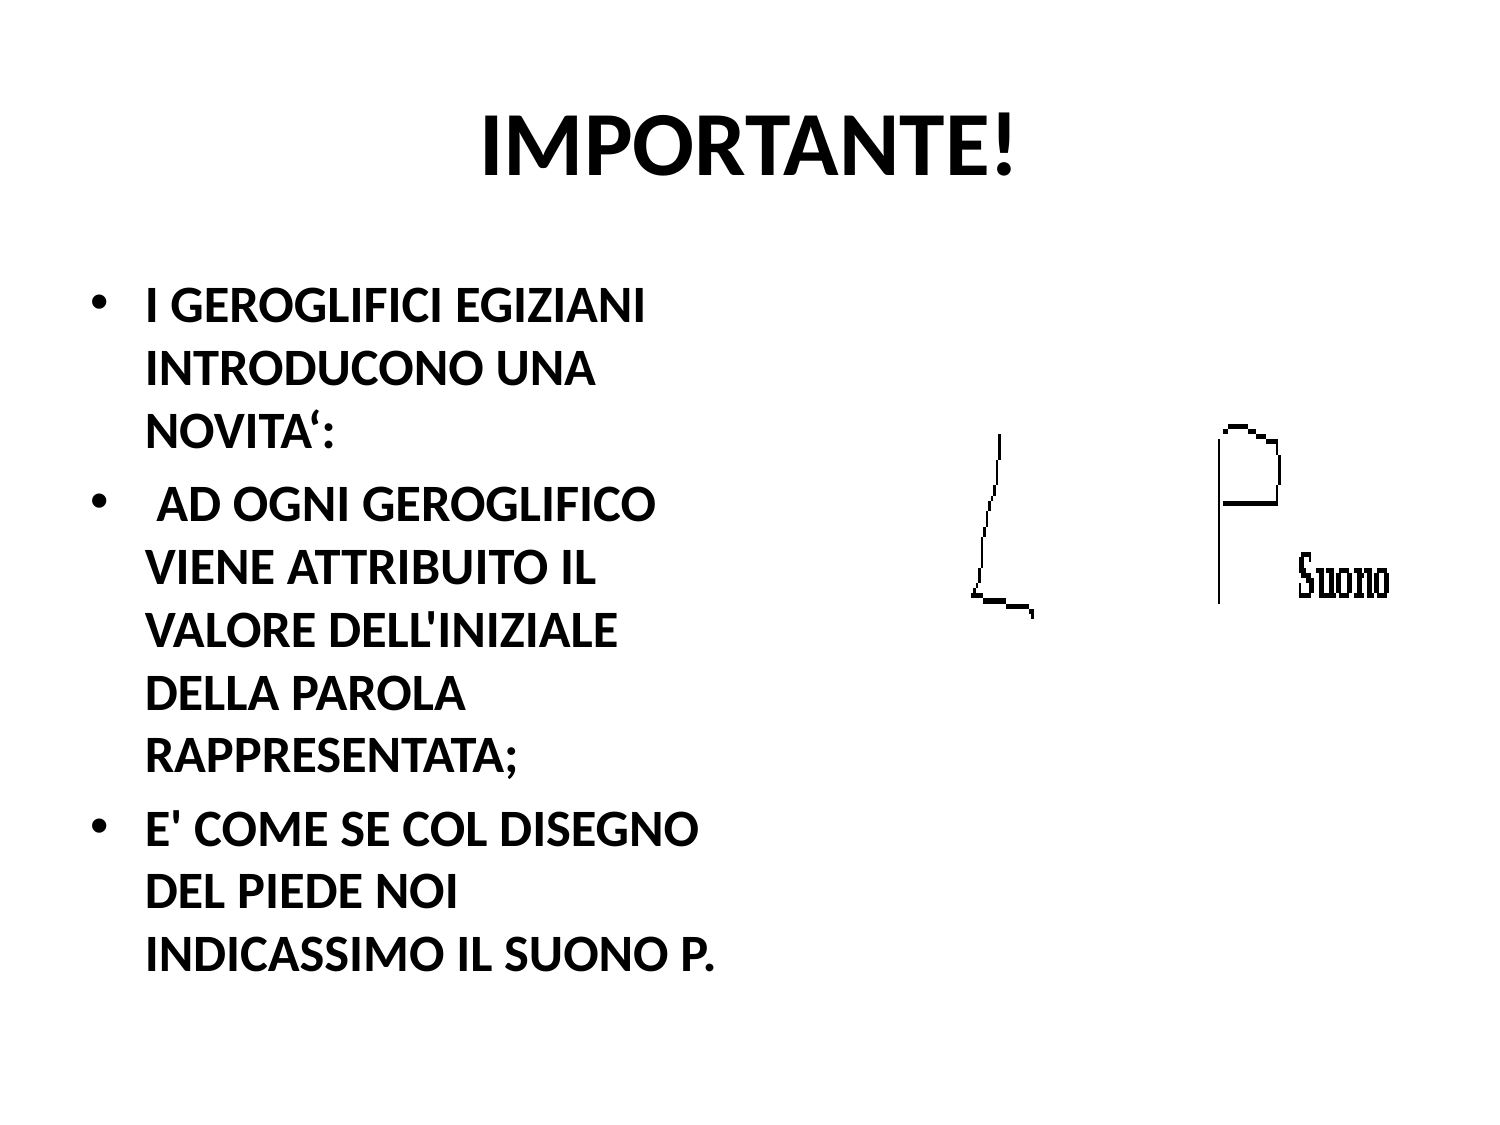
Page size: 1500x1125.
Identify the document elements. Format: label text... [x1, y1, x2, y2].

list I GEROGLIFICI EGIZIANI INTRODUCONO UNA NOVITA‘: AD OGNI GEROGLIFICO VIENE ATTRIBUITO IL VALORE DELL'INIZIALE DELLA PAROLA RAPPRESENTATA; E' COME SE COL DISEGNO DEL PIEDE NOI INDICASSIMO IL SUONO P. [75, 262, 738, 1005]
title IMPORTANTE! [75, 45, 1425, 233]
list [956, 373, 1400, 681]
